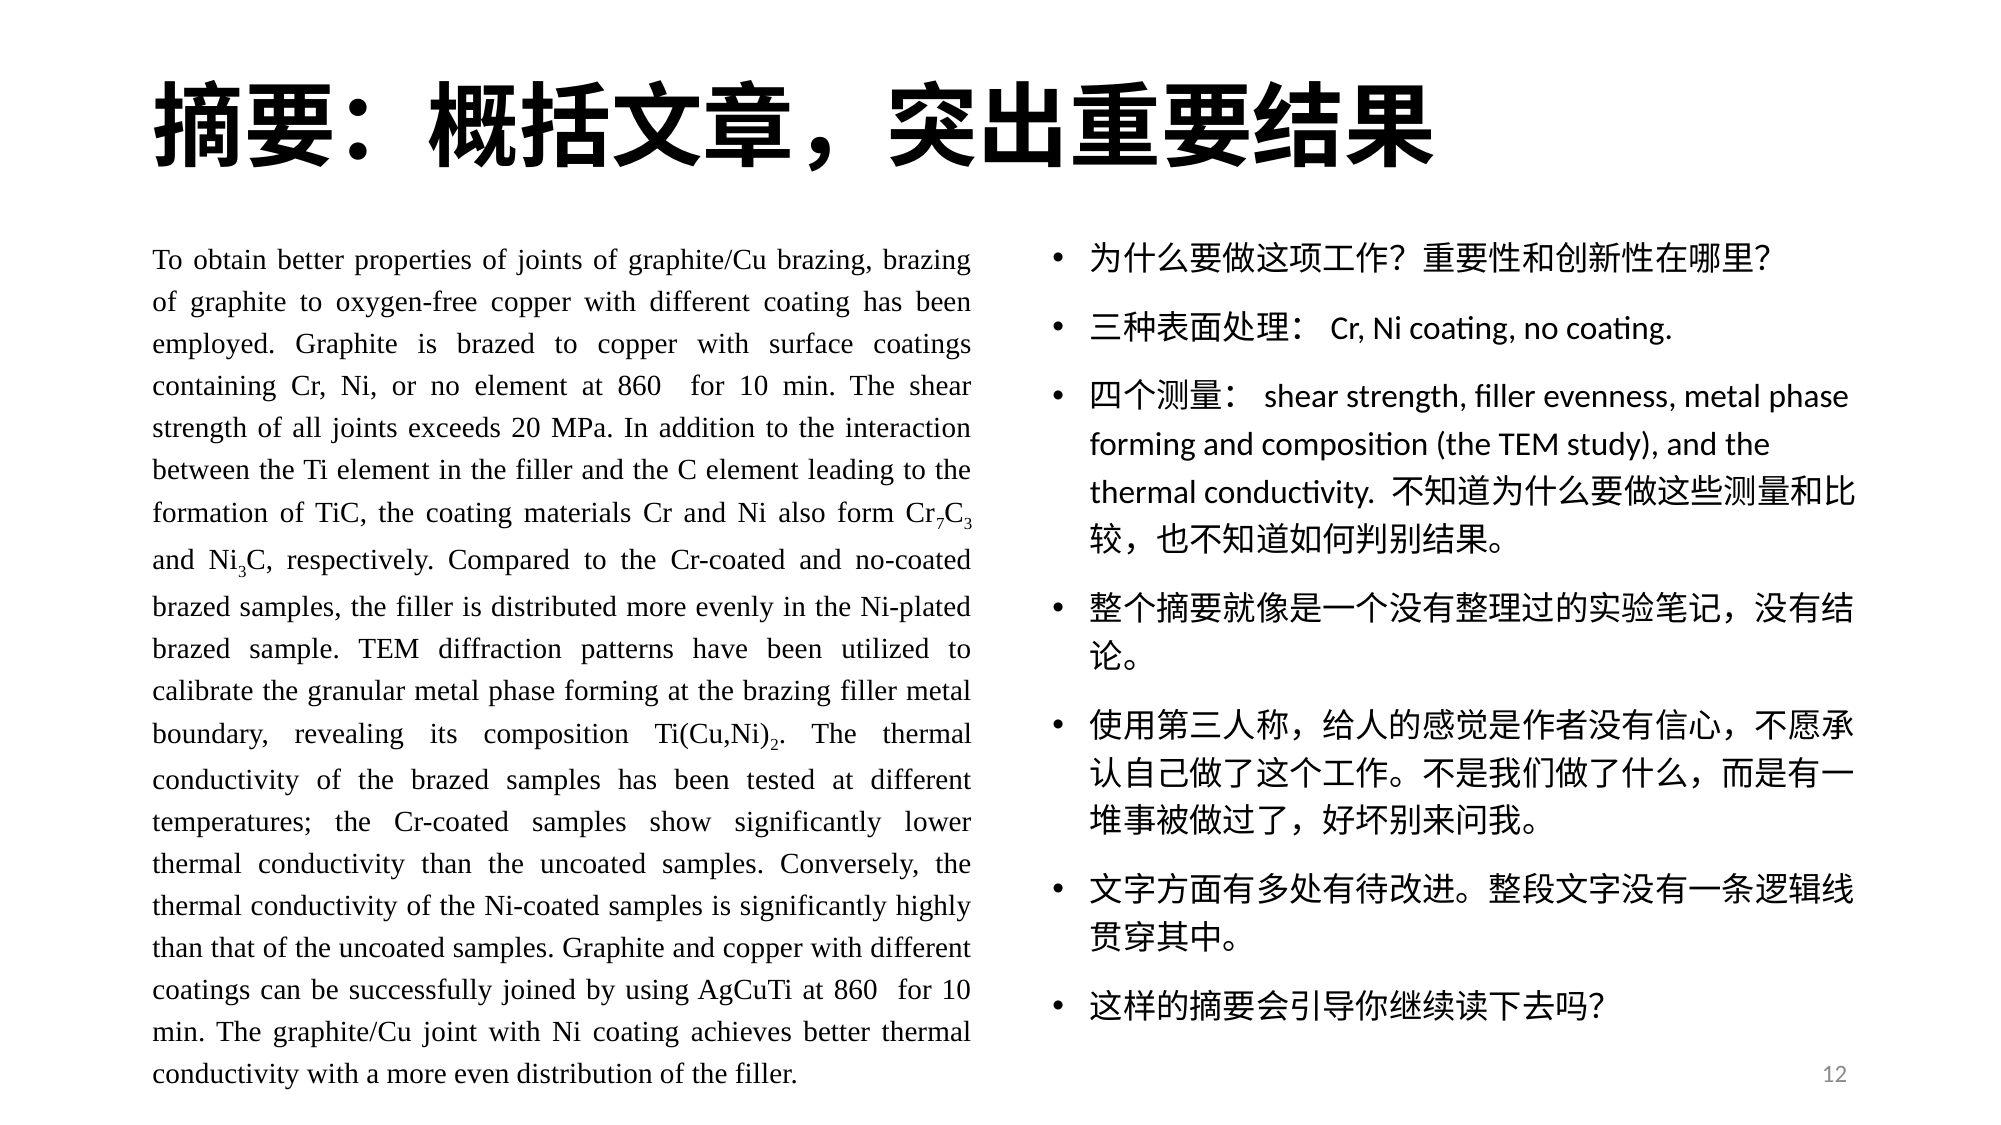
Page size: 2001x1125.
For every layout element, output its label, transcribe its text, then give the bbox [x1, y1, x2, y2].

title 摘要：概括文章，突出重要结果 [137, 59, 1863, 200]
list 为什么要做这项工作？重要性和创新性在哪里？ 三种表面处理：Cr, Ni coating, no coating. 四个测量：shear strength, filler evenness, metal phase forming and composition (the TEM study), and the thermal conductivity. 不知道为什么要做这些测量和比较，也不知道如何判别结果。 整个摘要就像是一个没有整理过的实验笔记，没有结论。 使用第三人称，给人的感觉是作者没有信心，不愿承认自己做了这个工作。不是我们做了什么，而是有一堆事被做过了，好坏别来问我。 文字方面有多处有待改进。整段文字没有一条逻辑线贯穿其中。 这样的摘要会引导你继续读下去吗？ [1037, 221, 1888, 1018]
slide_number 12 [1412, 1042, 1863, 1103]
